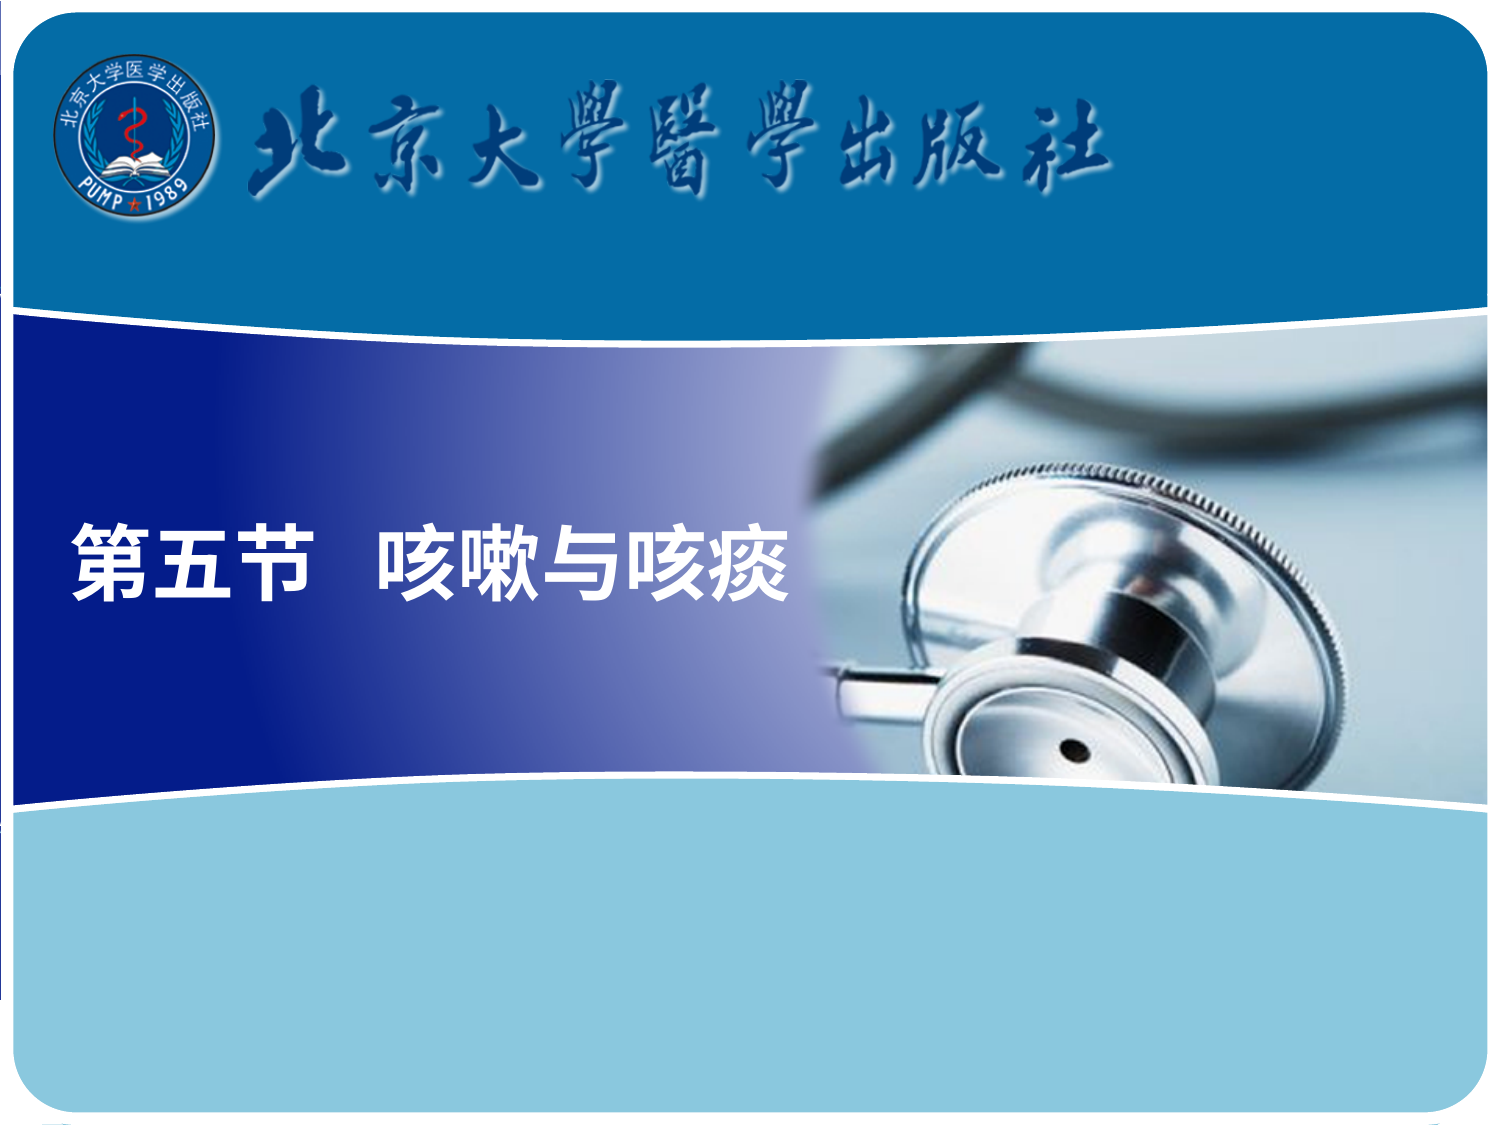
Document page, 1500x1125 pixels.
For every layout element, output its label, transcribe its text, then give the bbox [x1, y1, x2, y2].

title 第五节 咳嗽与咳痰 [52, 373, 904, 749]
picture [53, 54, 1117, 225]
picture [14, 315, 1487, 805]
